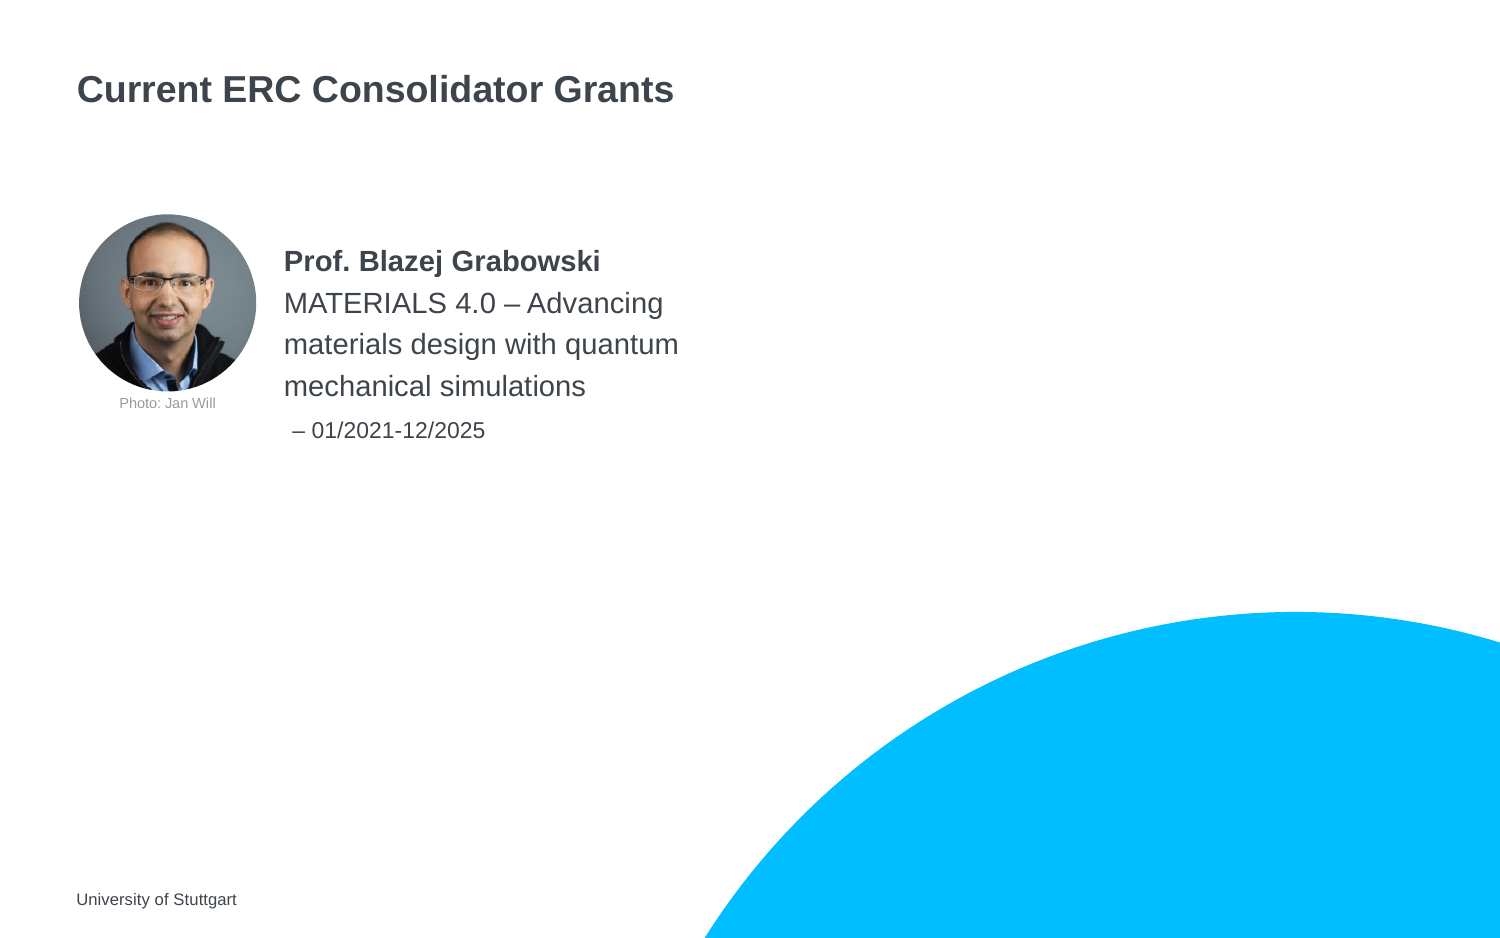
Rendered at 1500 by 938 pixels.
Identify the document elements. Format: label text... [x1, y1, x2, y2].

picture [79, 214, 257, 392]
text_box Photo: Jan Will [84, 393, 251, 414]
footer University of Stuttgart [76, 888, 1072, 910]
text_box [703, 610, 1500, 938]
title Current ERC Consolidator Grants [76, 64, 1421, 111]
list Prof. Blazej Grabowski MATERIALS 4.0 – Advancing materials design with quantum mechanical simulations – 01/2021-12/2025 [284, 235, 727, 370]
